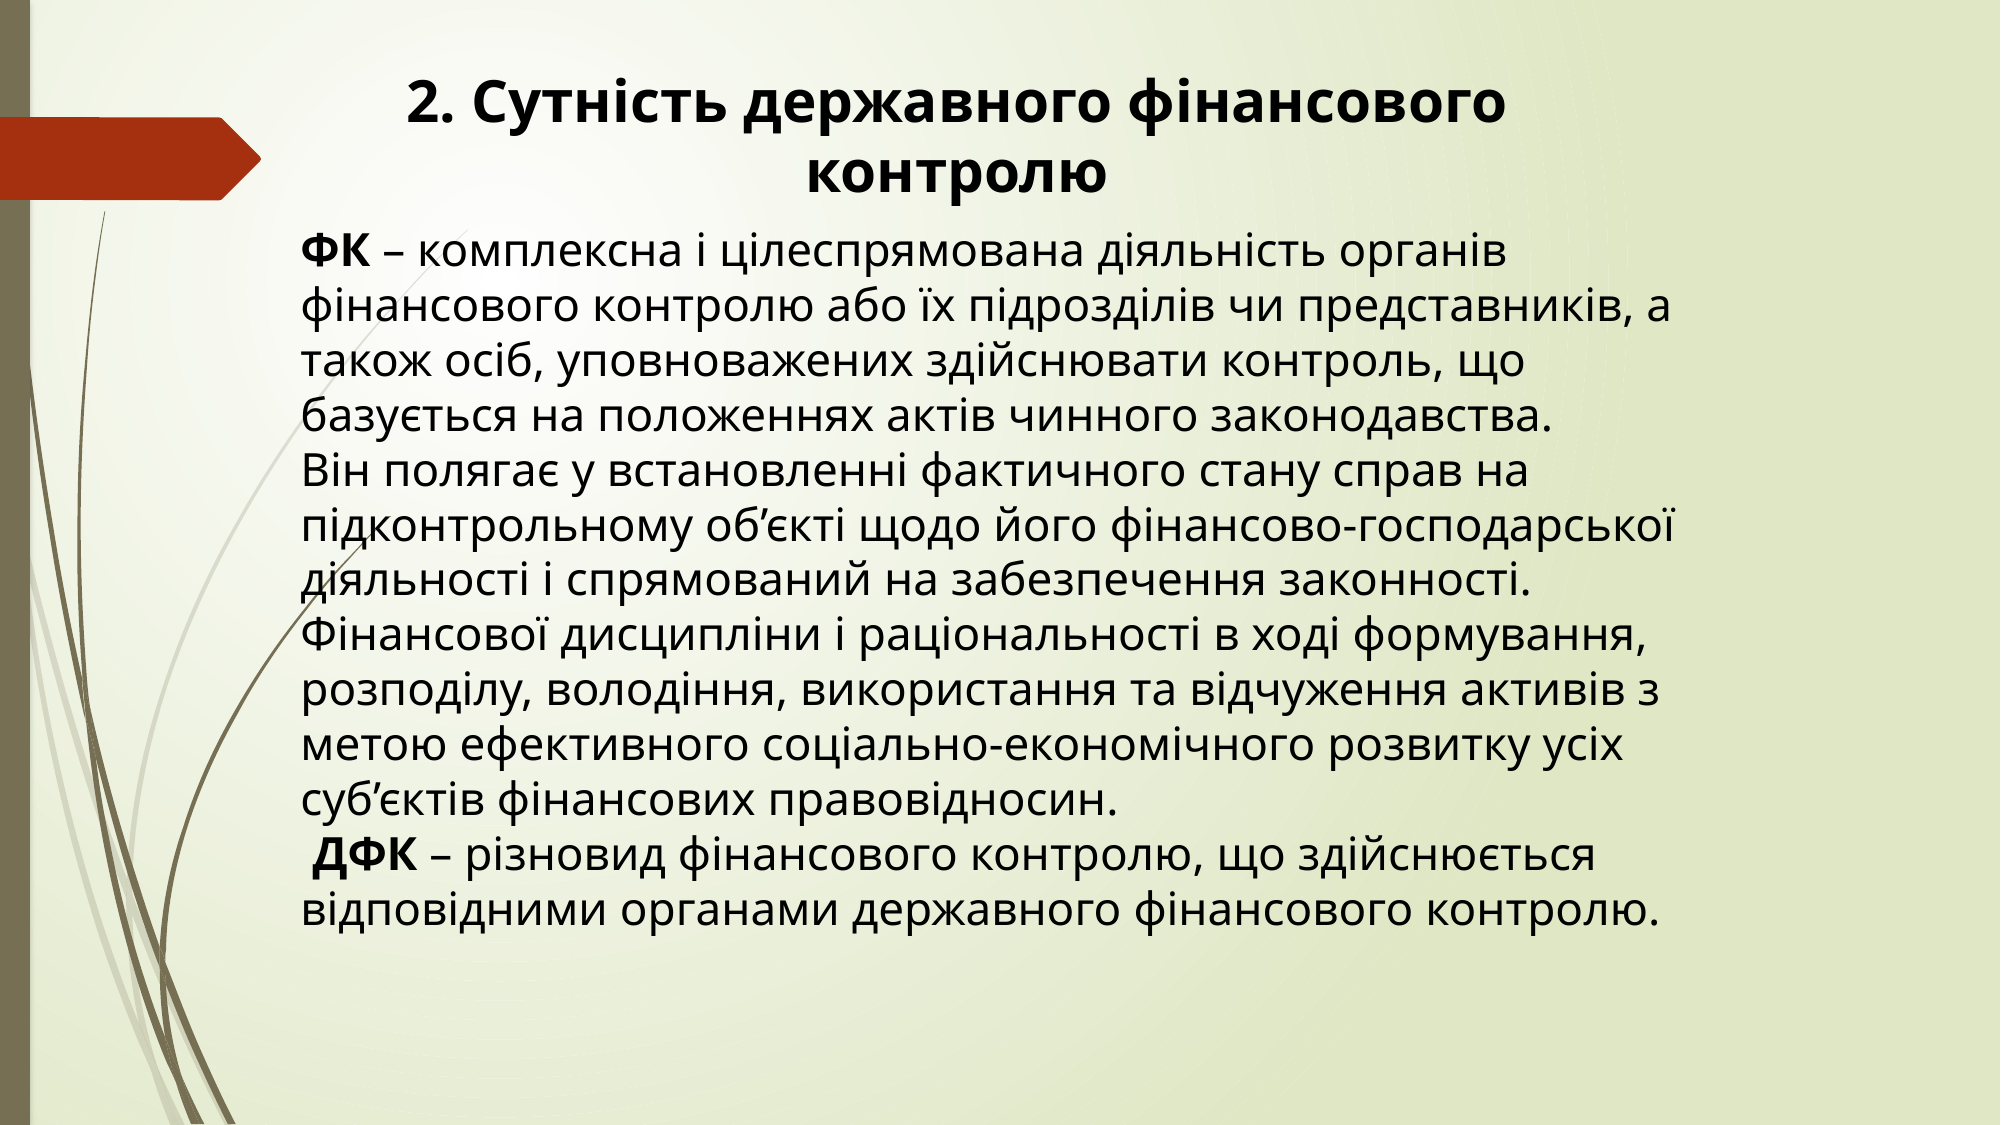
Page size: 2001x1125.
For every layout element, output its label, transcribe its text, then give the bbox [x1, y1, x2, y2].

text_box ФК – комплексна і цілеспрямована діяльність органів фінансового контролю або їх підрозділів чи представників, а також осіб, уповноважених здійснювати контроль, що базується на положеннях актів чинного законодавства. Він полягає у встановленні фактичного стану справ на підконтрольному об’єкті щодо його фінансово-господарської діяльності і спрямований на забезпечення законності. Фінансової дисципліни і раціональності в ході формування, розподілу, володіння, використання та відчуження активів з метою ефективного соціально-економічного розвитку усіх суб’єктів фінансових правовідносин. ДФК – різновид фінансового контролю, що здійснюється відповідними органами державного фінансового контролю. [285, 212, 1696, 988]
text_box 2. Сутність державного фінансового контролю [244, 56, 1670, 281]
